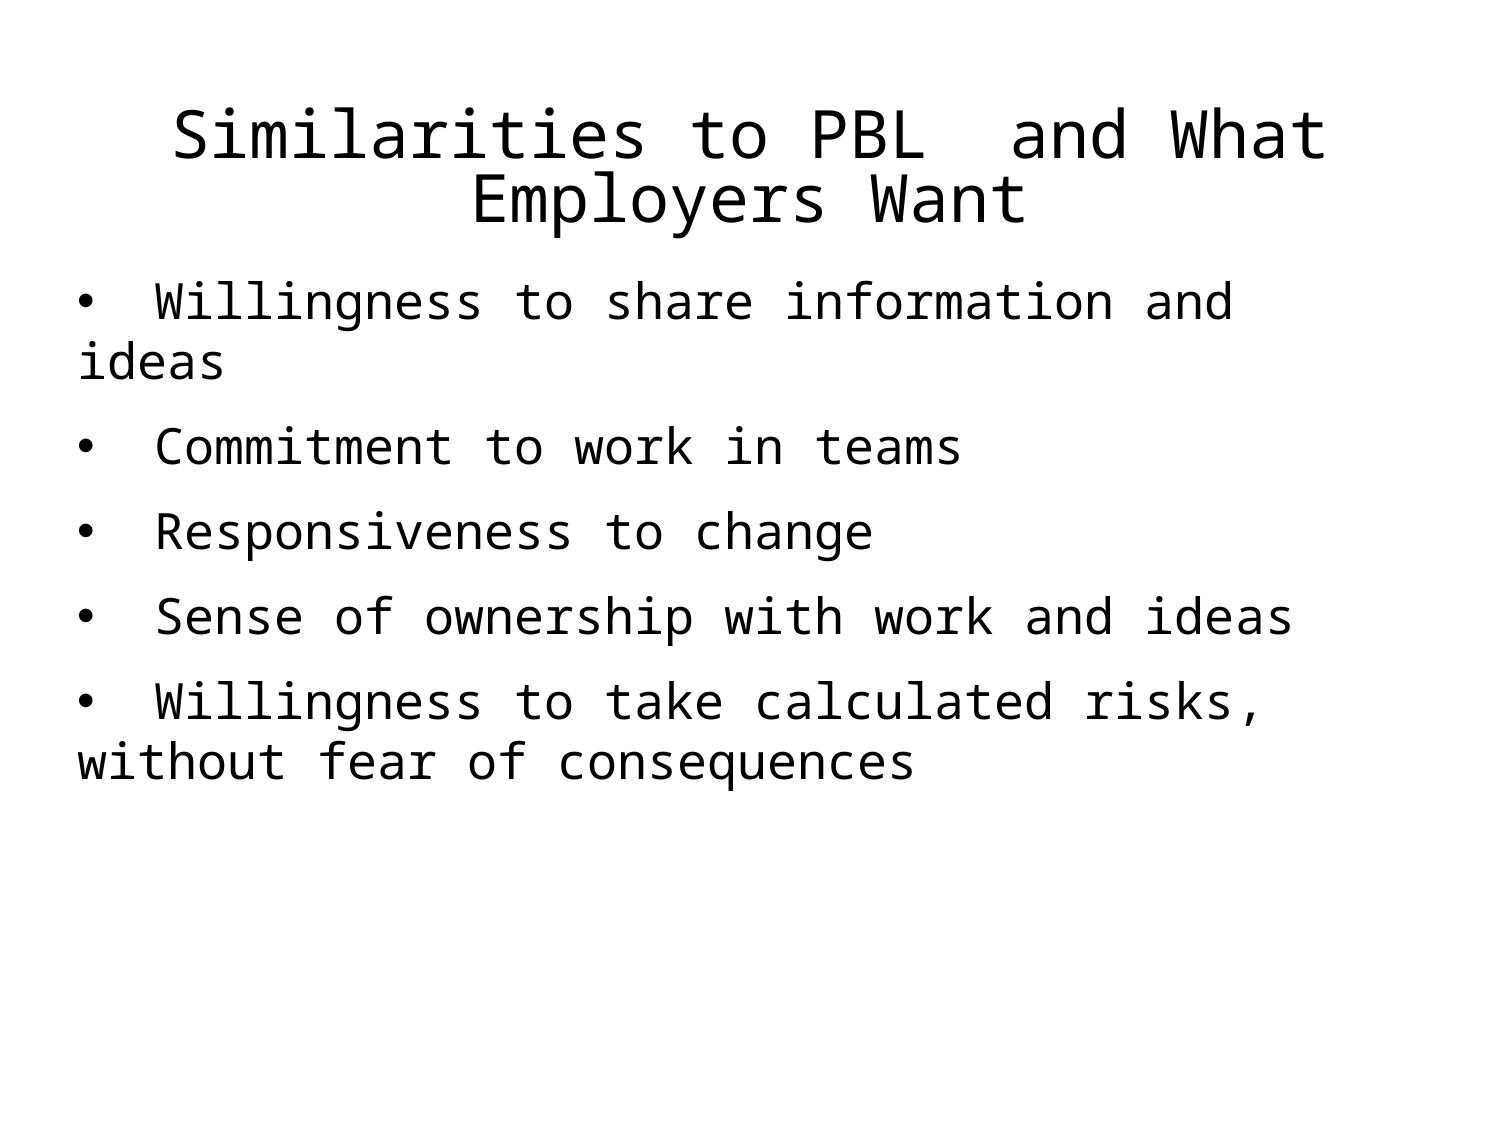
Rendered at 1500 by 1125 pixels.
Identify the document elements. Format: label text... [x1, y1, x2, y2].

text_box Similarities to PBL and What Employers Want [74, 99, 1425, 243]
text_box Willingness to share information and ideas Commitment to work in teams Responsiveness to change Sense of ownership with work and ideas Willingness to take calculated risks, without fear of consequences [62, 262, 1425, 968]
